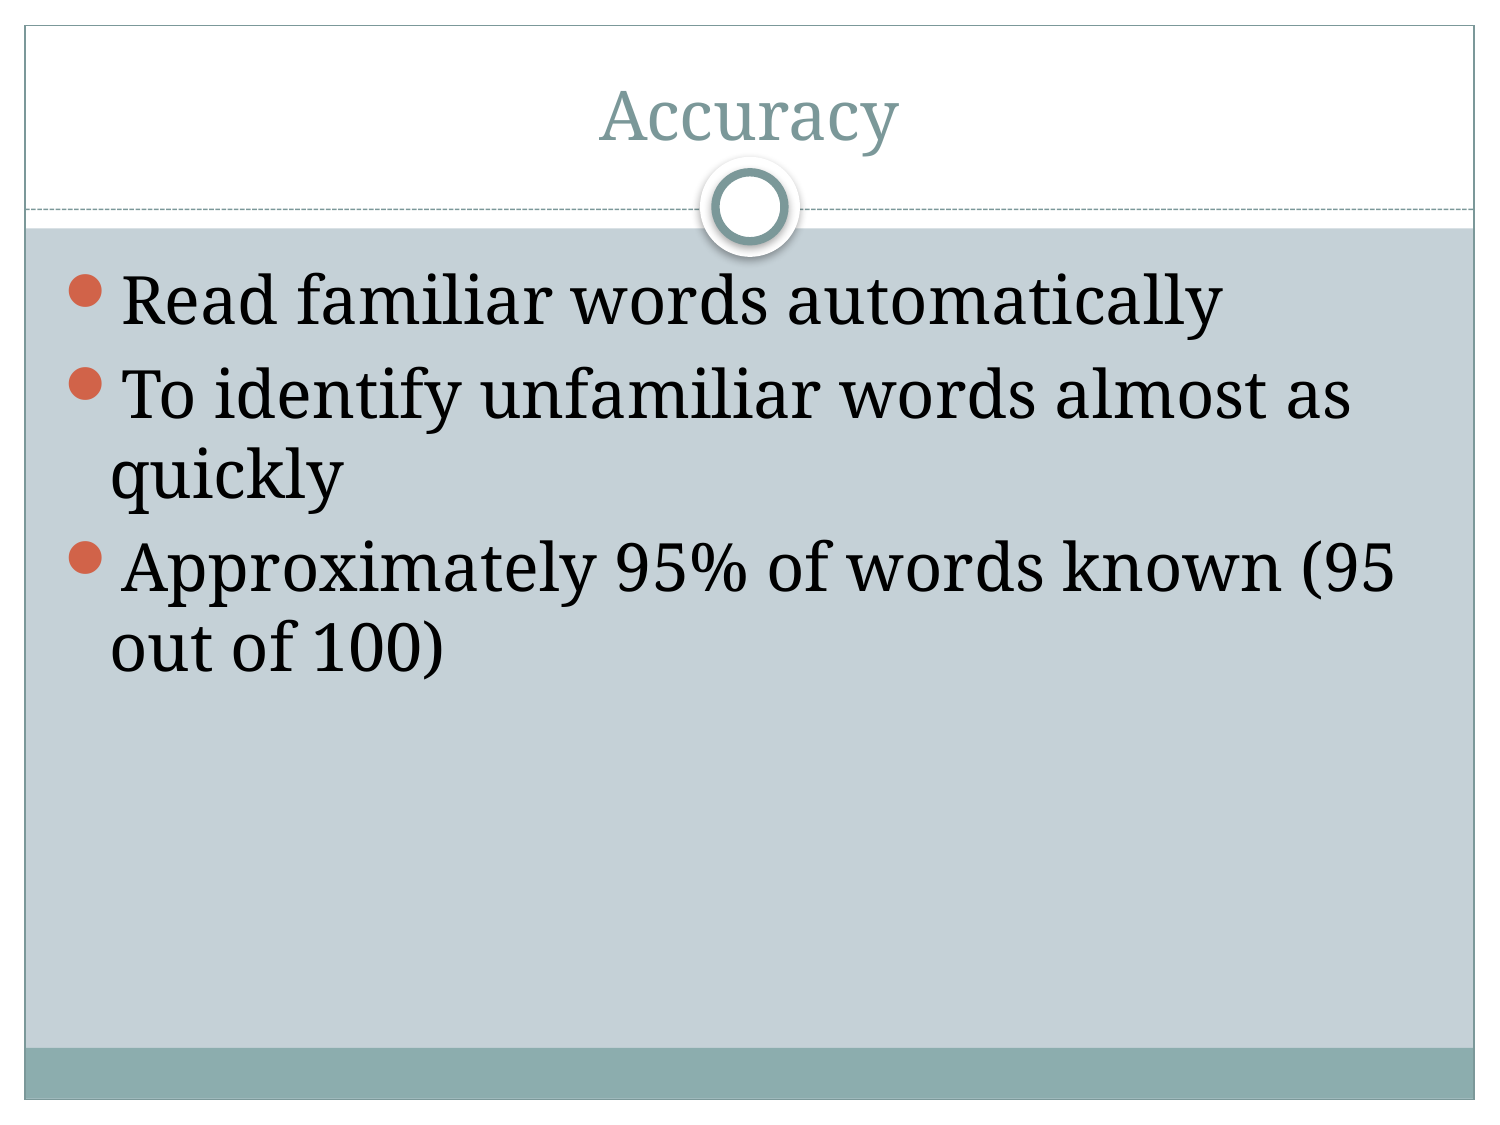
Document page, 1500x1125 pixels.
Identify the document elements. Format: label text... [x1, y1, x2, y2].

list Read familiar words automatically To identify unfamiliar words almost as quickly Approximately 95% of words known (95 out of 100) [49, 250, 1445, 1001]
title Accuracy [49, 37, 1450, 162]
